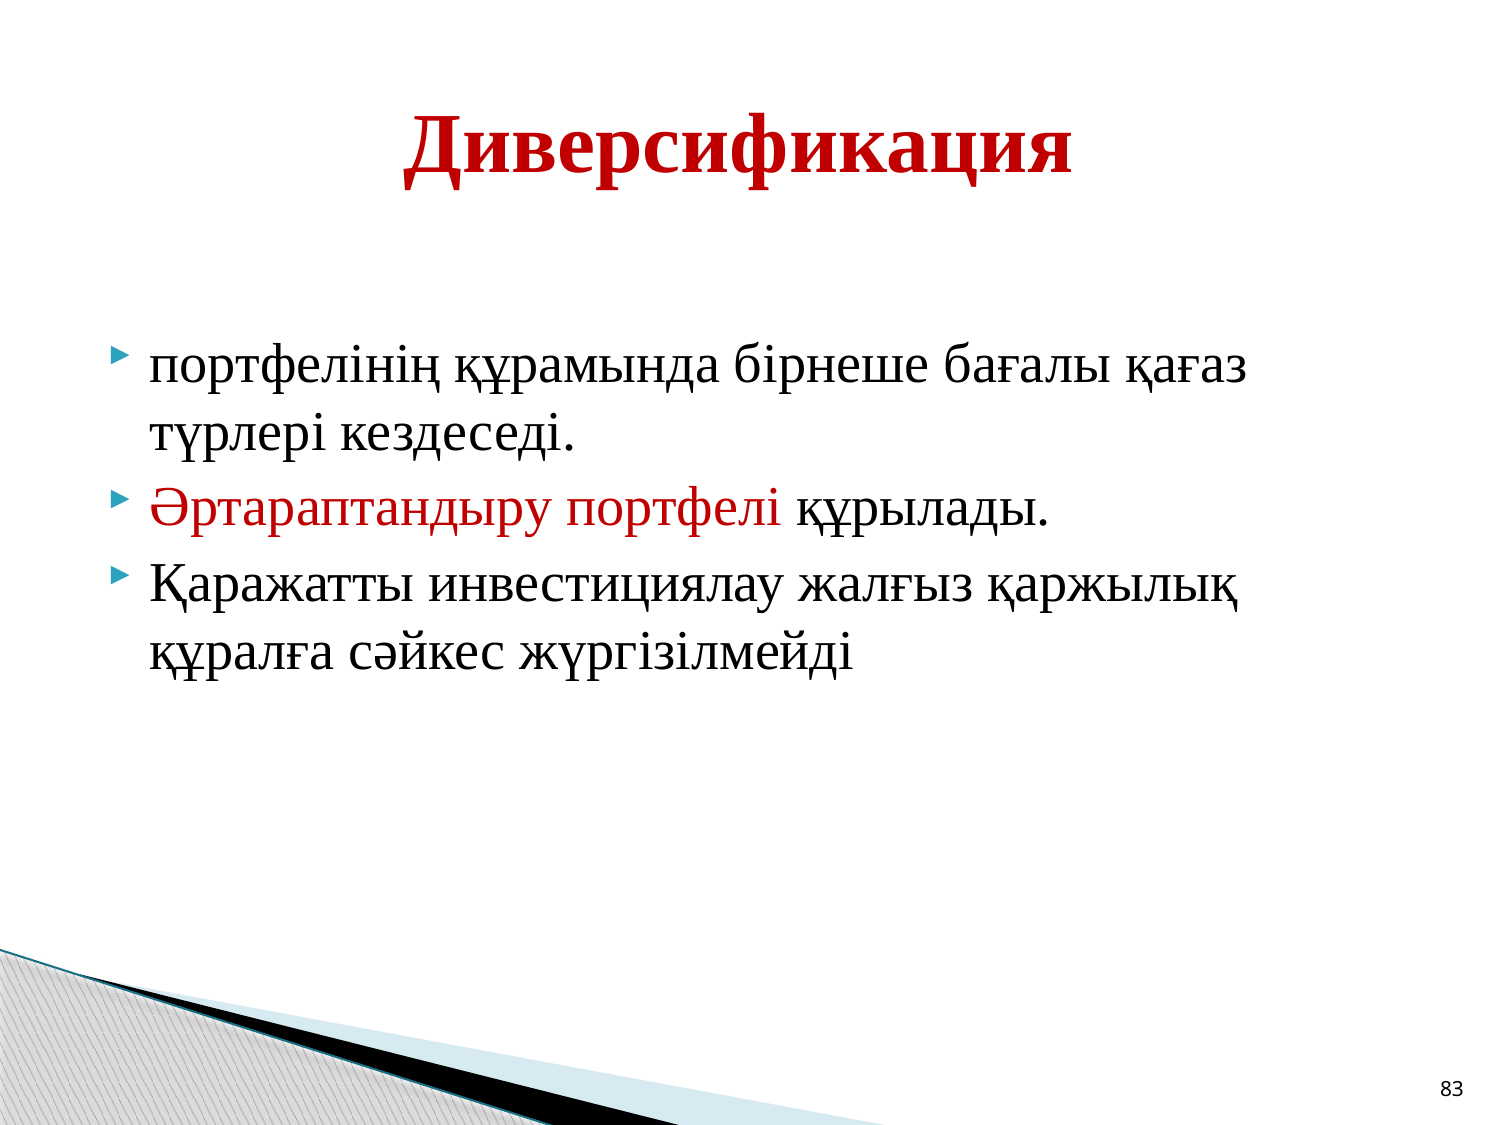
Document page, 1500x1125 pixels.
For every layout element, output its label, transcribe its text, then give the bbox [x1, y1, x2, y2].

title Диверсификация [75, 45, 1425, 233]
slide_number 83 [1418, 1051, 1479, 1112]
list портфелінің құрамында бірнеше бағалы қағаз түрлері кездеседі. Әртараптандыру портфелі құрылады. Қаражатты инвестициялау жалғыз қаржылық құралға сәйкес жүргізілмейді [75, 243, 1425, 986]
